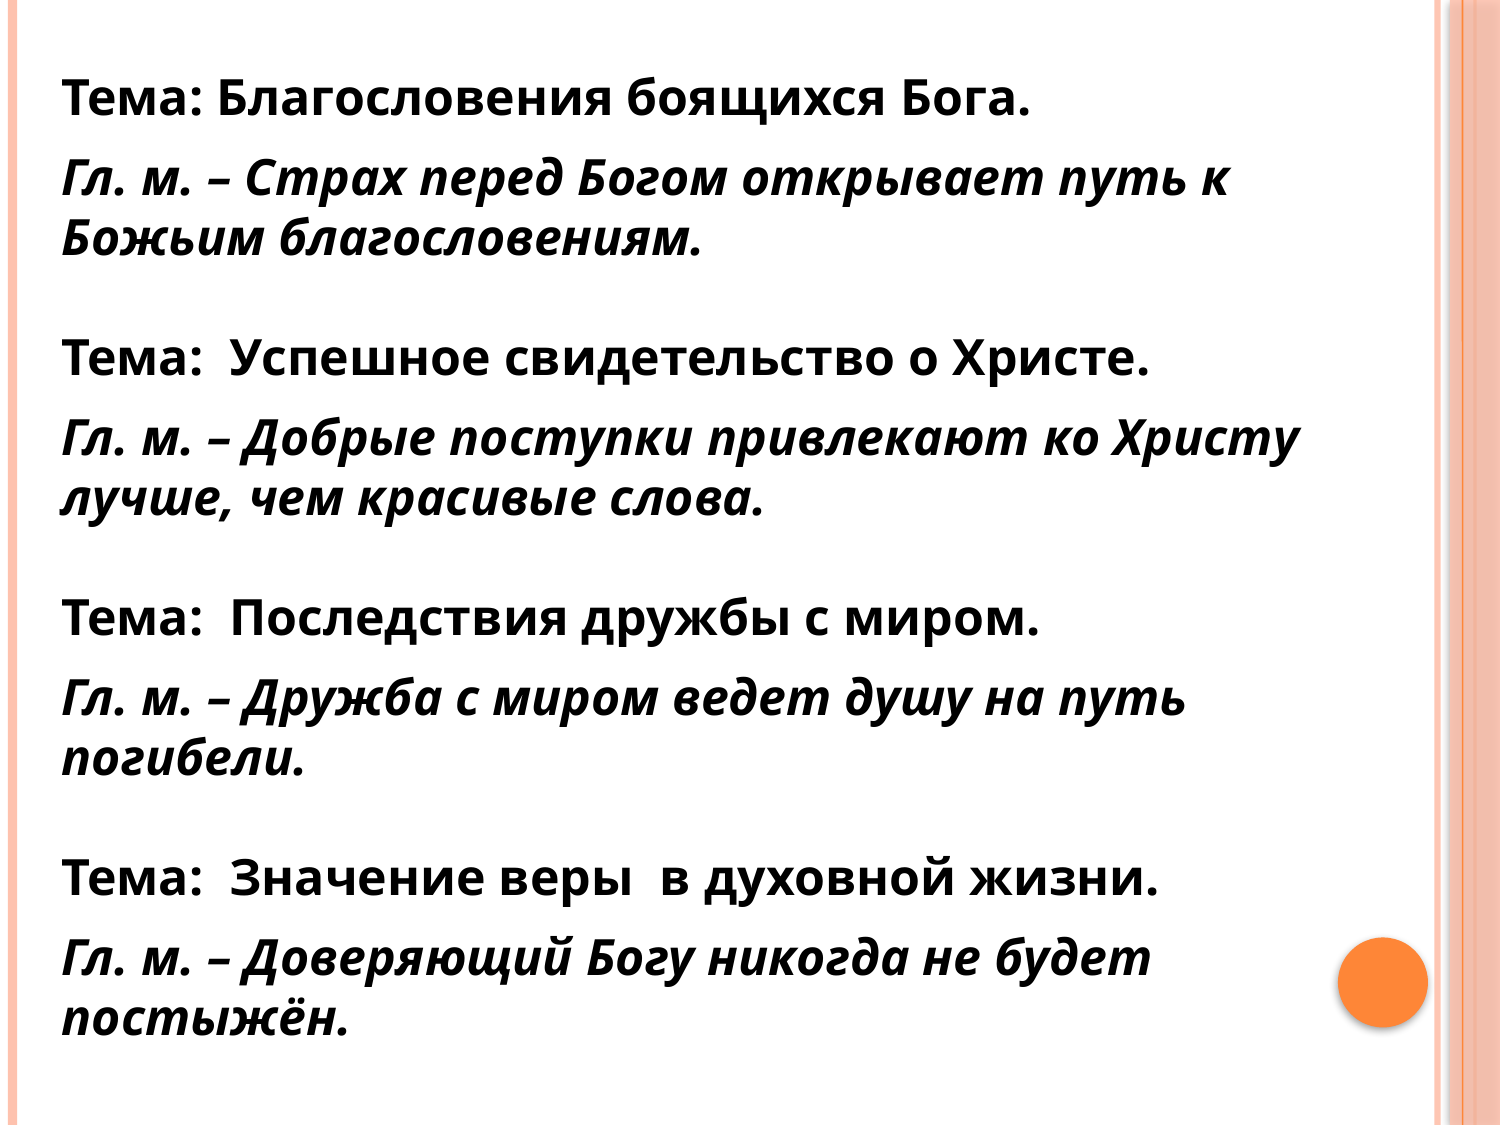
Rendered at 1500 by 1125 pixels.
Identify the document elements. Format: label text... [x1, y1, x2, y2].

text_box Тема: Благословения боящихся Бога. Гл. м. – Страх перед Богом открывает путь к Божьим благословениям. Тема: Успешное свидетельство о Христе. Гл. м. – Добрые поступки привлекают ко Христу лучше, чем красивые слова. Тема: Последствия дружбы с миром. Гл. м. – Дружба с миром ведет душу на путь погибели. Тема: Значение веры в духовной жизни. Гл. м. – Доверяющий Богу никогда не будет постыжён. [46, 58, 1442, 1054]
